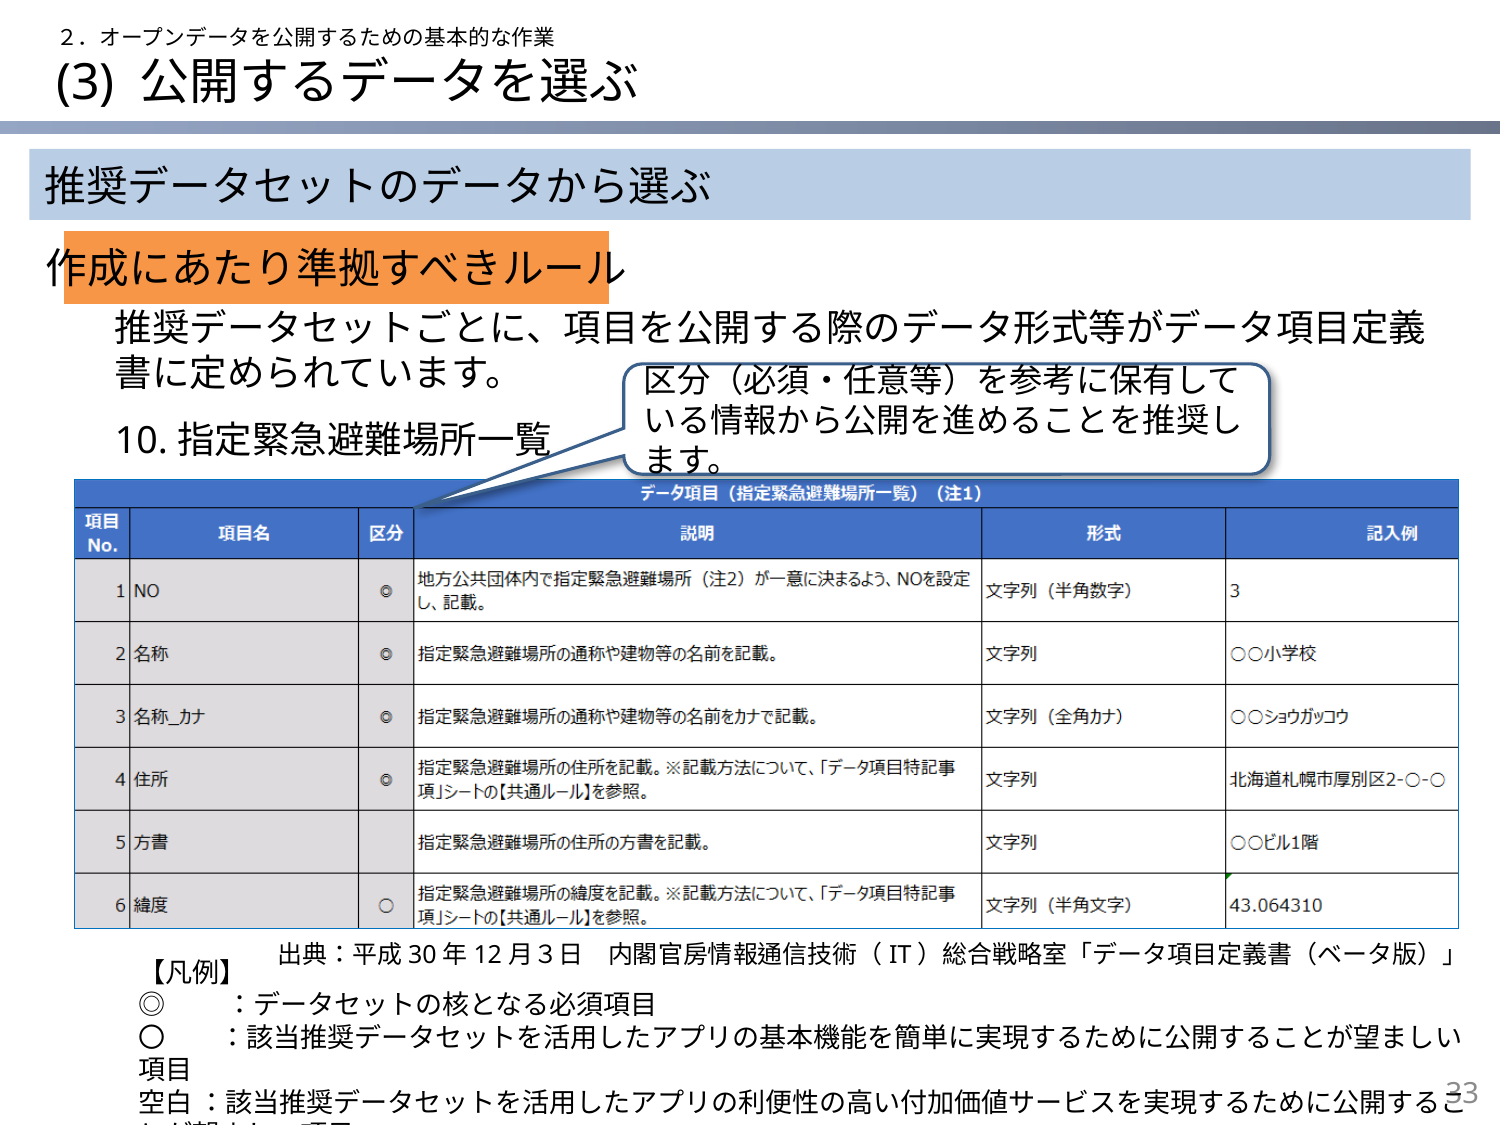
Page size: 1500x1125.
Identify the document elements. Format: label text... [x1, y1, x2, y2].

text_box 出典：平成30年12月３日 内閣官房情報通信技術（IT）総合戦略室「データ項目定義書（ベータ版）」 [194, 931, 1483, 947]
text_box 推奨データセットごとに、項目を公開する際のデータ形式等がデータ項目定義書に定められています。 [100, 307, 1471, 390]
text_box 区分（必須・任意等）を参考に保有している情報から公開を進めることを推奨します。 [622, 362, 1271, 397]
text_box 作成にあたり準拠すべきルール [64, 231, 609, 304]
picture [74, 479, 1459, 929]
text_box 10.指定緊急避難場所一覧 [100, 397, 1471, 480]
text_box 推奨データセットのデータから選ぶ [28, 148, 1472, 221]
title (3) 公開するデータを選ぶ [41, 58, 1459, 119]
text_box 【凡例】 ◎ ：データセットの核となる必須項目 〇 ：該当推奨データセットを活用したアプリの基本機能を簡単に実現するために公開することが望ましい項目 空白 ：該当推奨データセットを活用したアプリの利便性の高い付加価値サービスを実現するために公開することが望ましい項目 [123, 947, 1495, 1125]
text_box ２．オープンデータを公開するための基本的な作業 [41, 19, 1471, 58]
